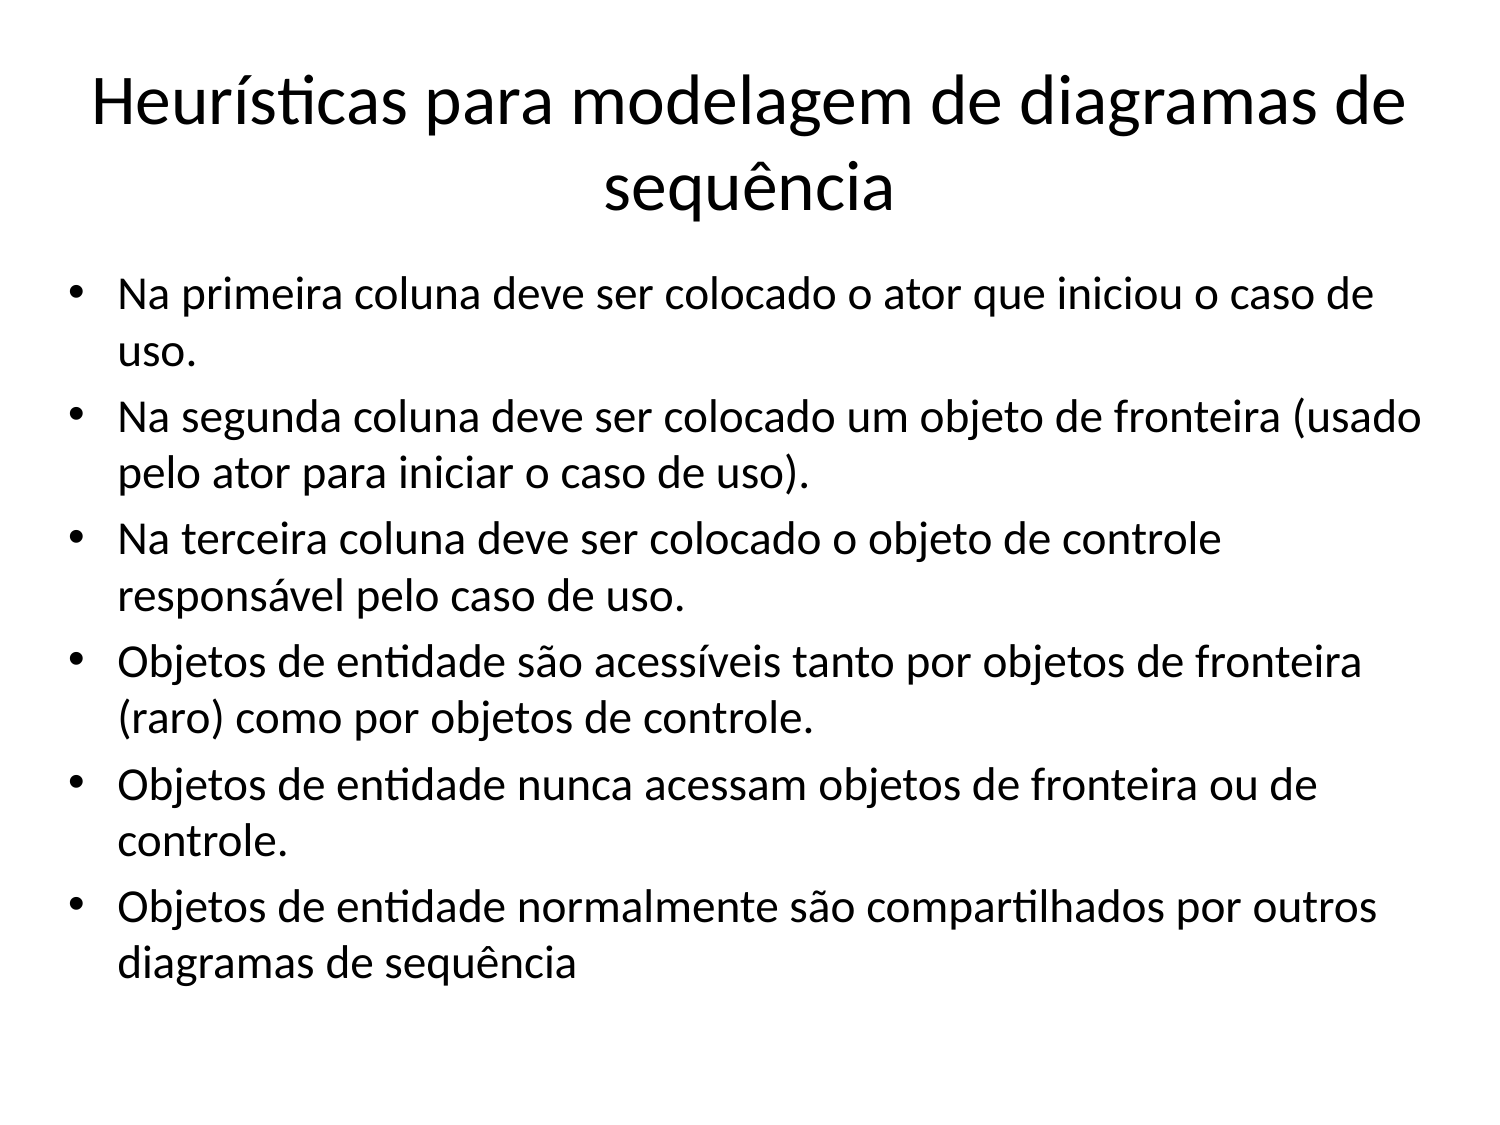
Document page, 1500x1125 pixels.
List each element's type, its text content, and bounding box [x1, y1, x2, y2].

title Heurísticas para modelagem de diagramas de sequência [75, 45, 1425, 233]
list Na primeira coluna deve ser colocado o ator que iniciou o caso de uso. Na segunda coluna deve ser colocado um objeto de fronteira (usado pelo ator para iniciar o caso de uso). Na terceira coluna deve ser colocado o objeto de controle responsável pelo caso de uso. Objetos de entidade são acessíveis tanto por objetos de fronteira (raro) como por objetos de controle. Objetos de entidade nunca acessam objetos de fronteira ou de controle. Objetos de entidade normalmente são compartilhados por outros diagramas de sequência [53, 255, 1451, 998]
